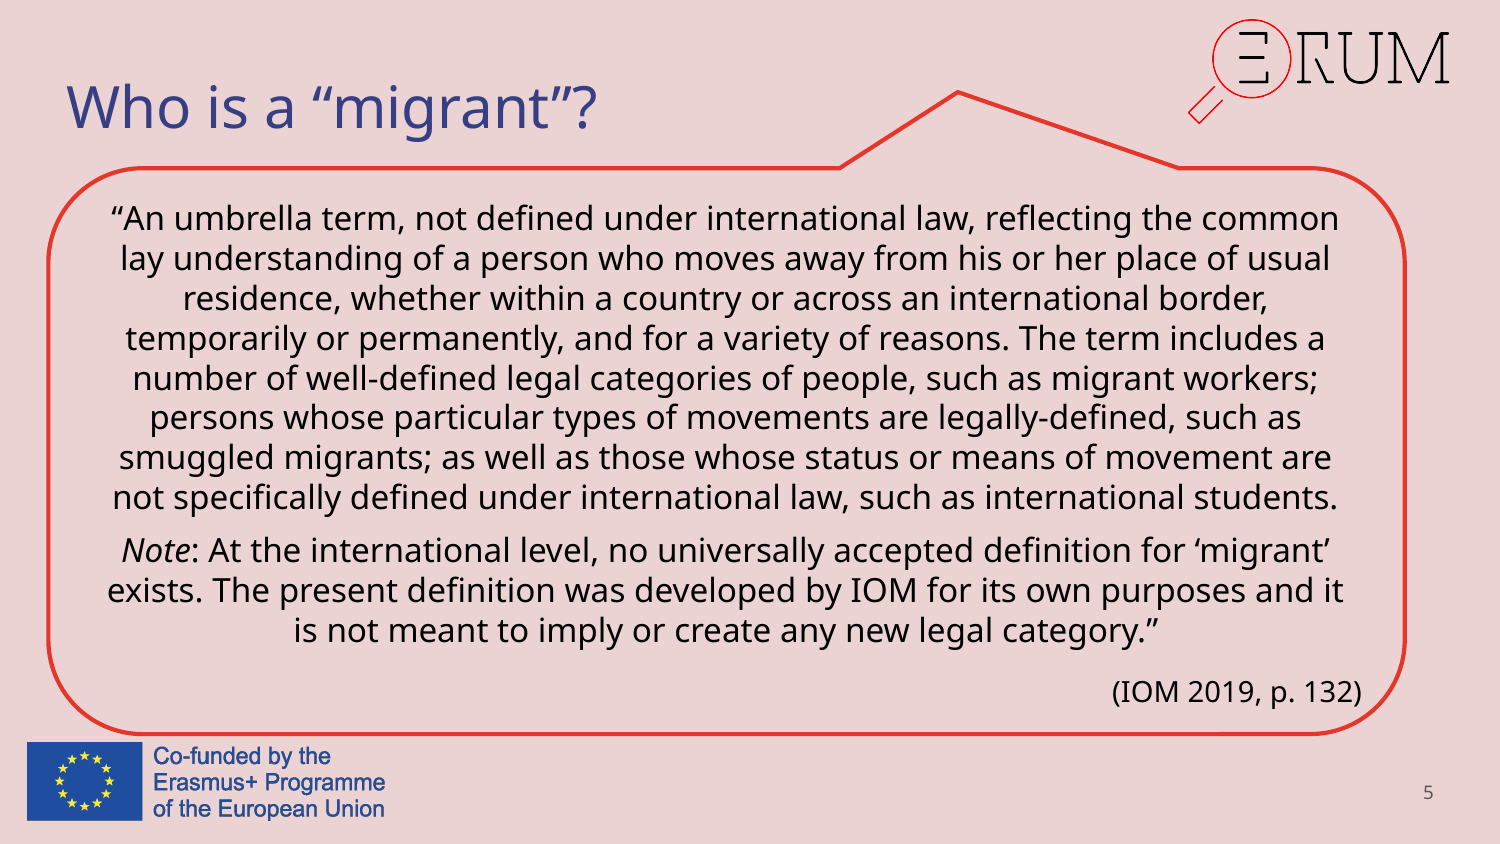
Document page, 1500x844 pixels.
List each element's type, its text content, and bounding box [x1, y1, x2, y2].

picture [1136, 0, 1500, 137]
slide_number 5 [1358, 761, 1449, 826]
title Who is a “migrant”? [51, 55, 1168, 150]
text_box “An umbrella term, not defined under international law, reflecting the common lay understanding of a person who moves away from his or her place of usual residence, whether within a country or across an international border, temporarily or permanently, and for a variety of reasons. The term includes a number of well-defined legal categories of people, such as migrant workers; persons whose particular types of movements are legally-defined, such as smuggled migrants; as well as those whose status or means of movement are not specifically defined under international law, such as international students. Note: At the international level, no universally accepted definition for ‘migrant’ exists. The present definition was developed by IOM for its own purposes and it is not meant to imply or create any new legal category.” (IOM 2019, p. 132) [48, 92, 1405, 735]
picture [27, 742, 385, 821]
